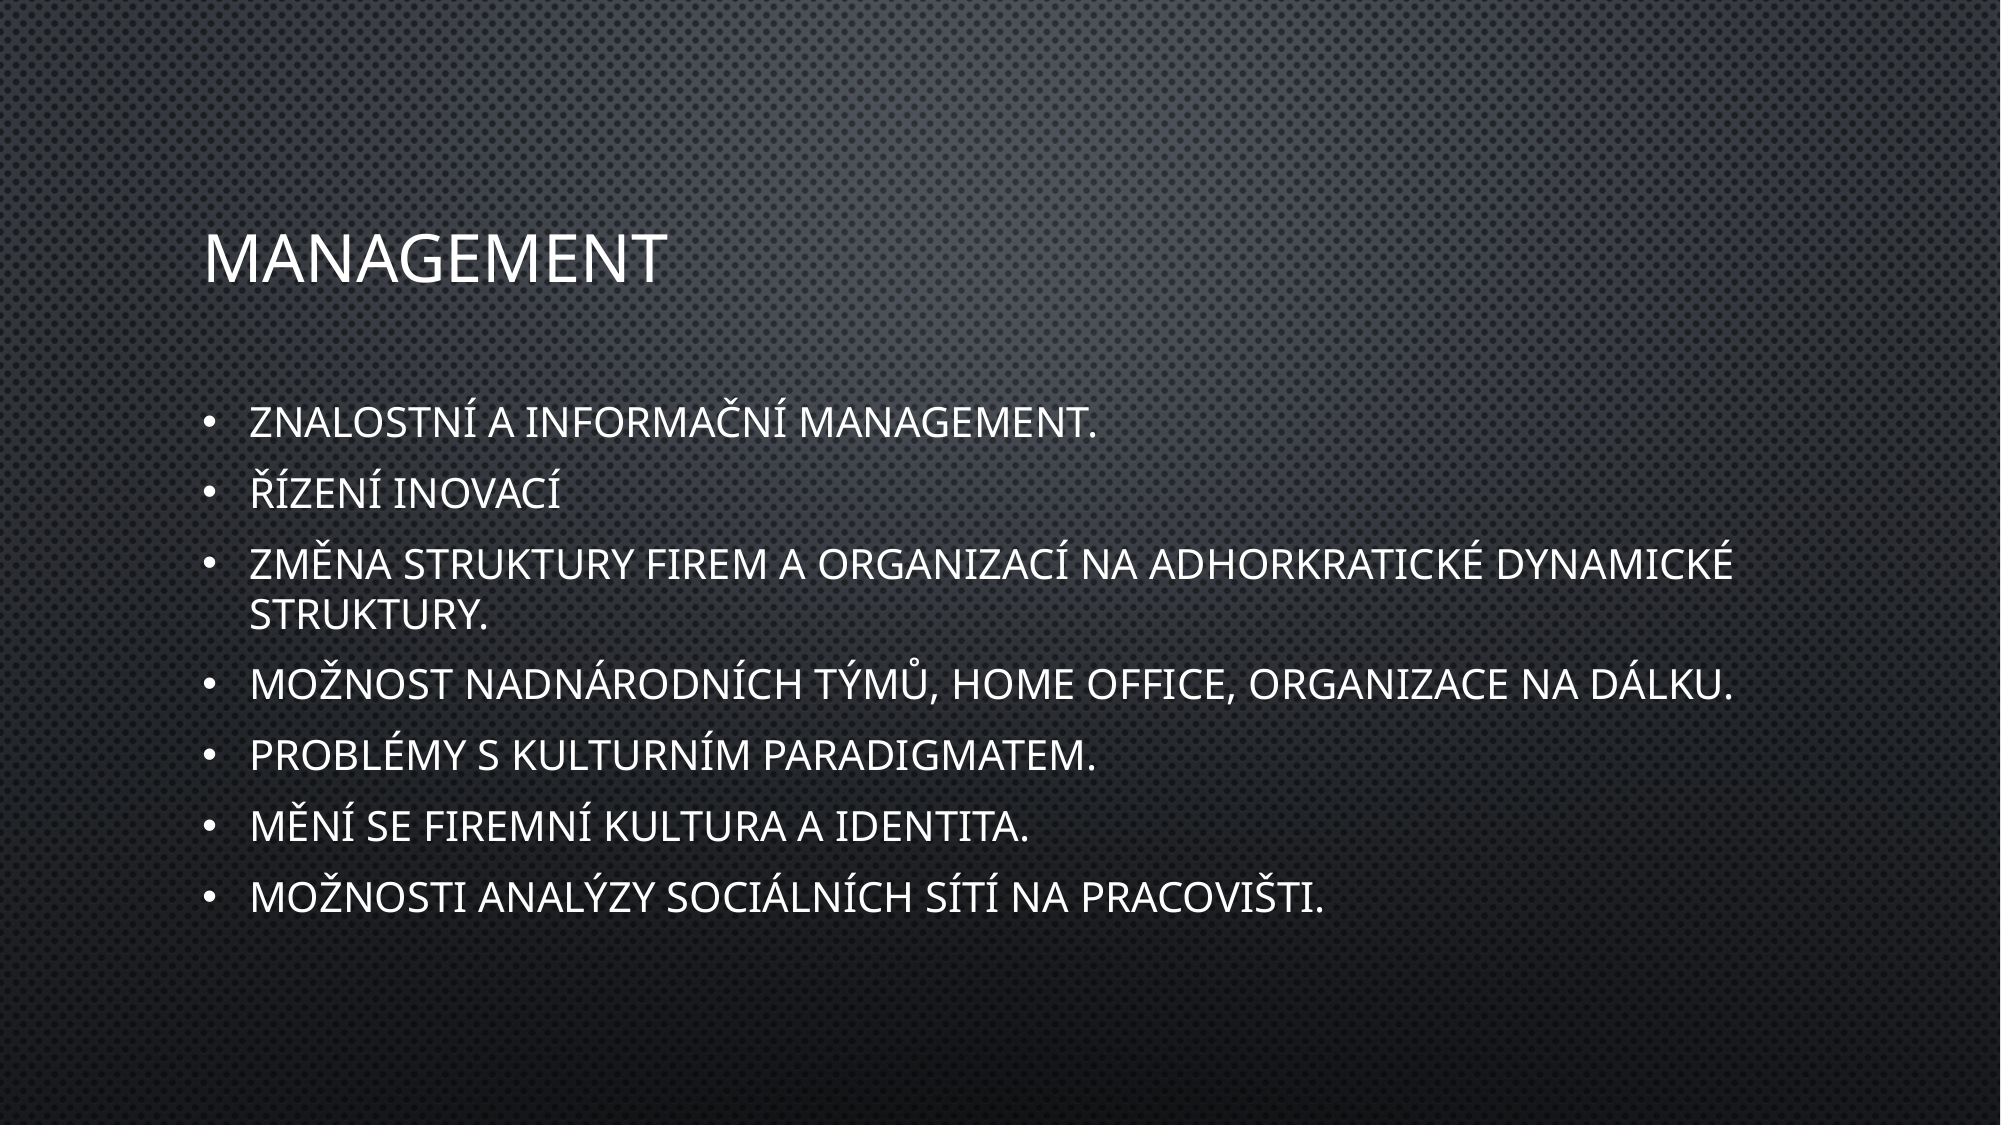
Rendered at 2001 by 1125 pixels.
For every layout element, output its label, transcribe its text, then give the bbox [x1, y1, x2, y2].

title Management [187, 99, 1813, 413]
list Znalostní a informační management. Řízení inovací Změna struktury firem a organizací na adhorkratické dynamické struktury. Možnost nadnárodních týmů, home office, organizace na dálku. Problémy s kulturním paradigmatem. Mění se firemní kultura a identita. Možnosti analýzy sociálních sítí na pracovišti. [187, 437, 1813, 950]
